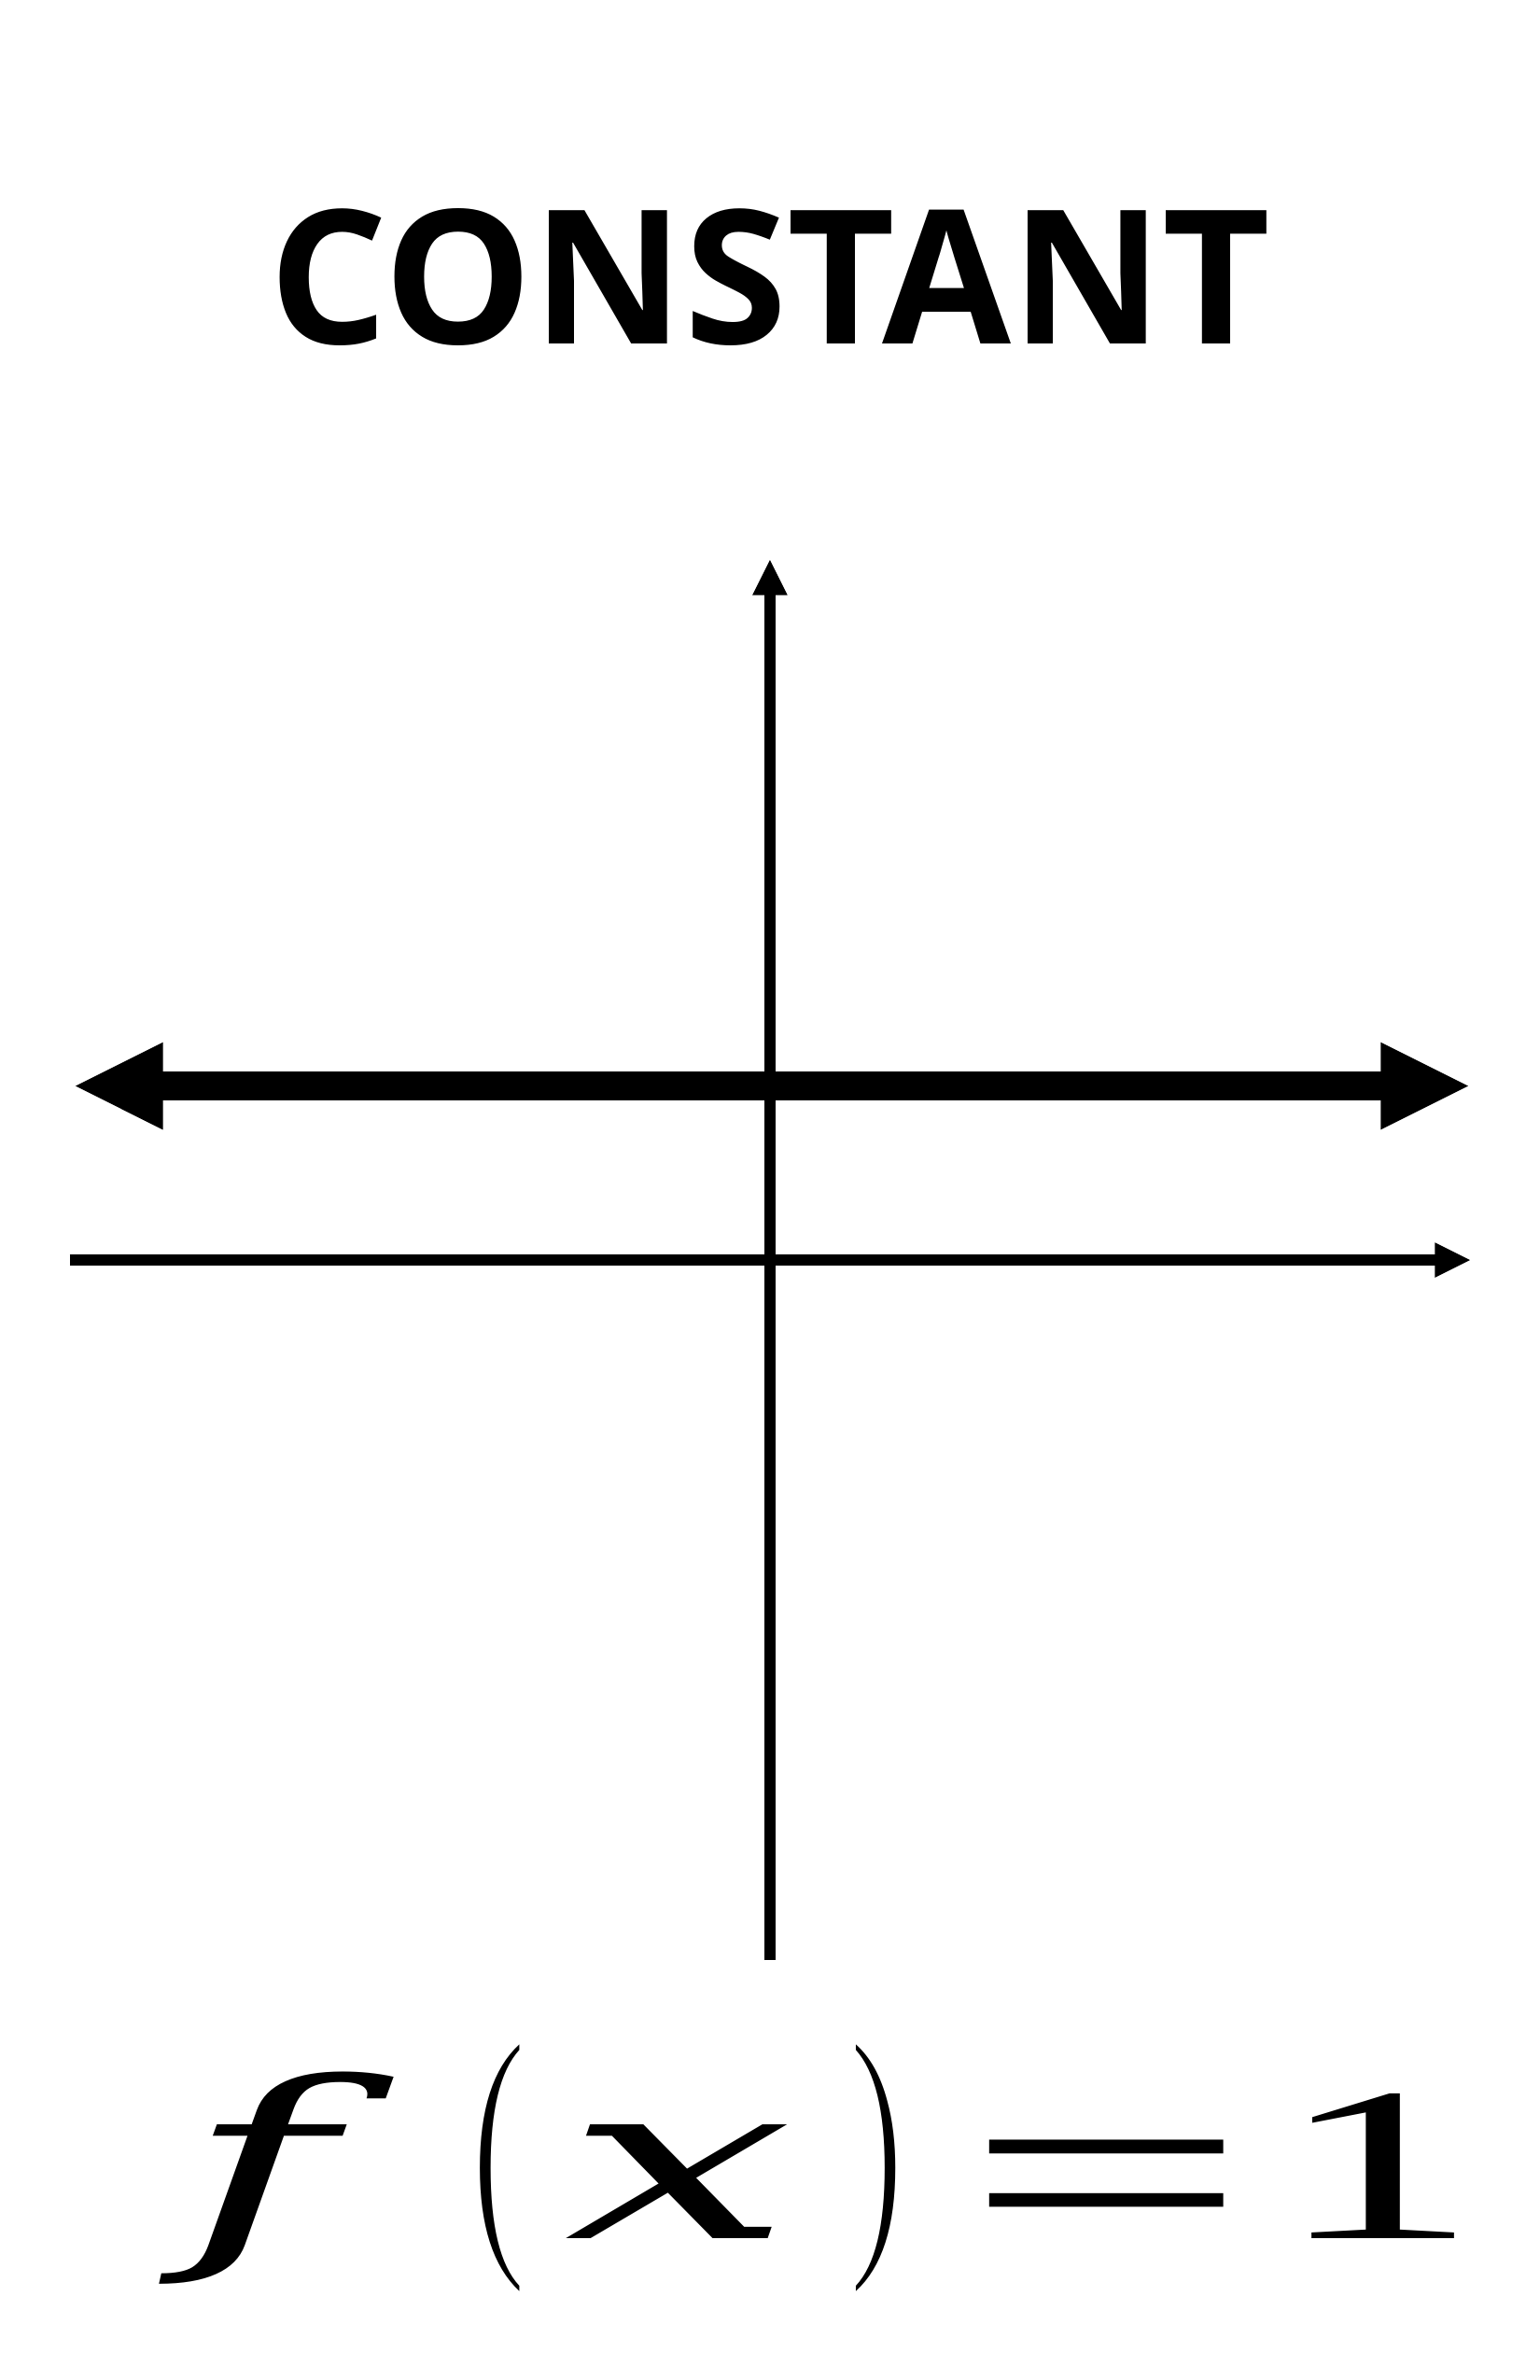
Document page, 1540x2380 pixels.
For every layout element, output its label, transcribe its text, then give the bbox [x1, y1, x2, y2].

text_box CONSTANT [69, 42, 1470, 497]
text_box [69, 560, 1470, 1961]
